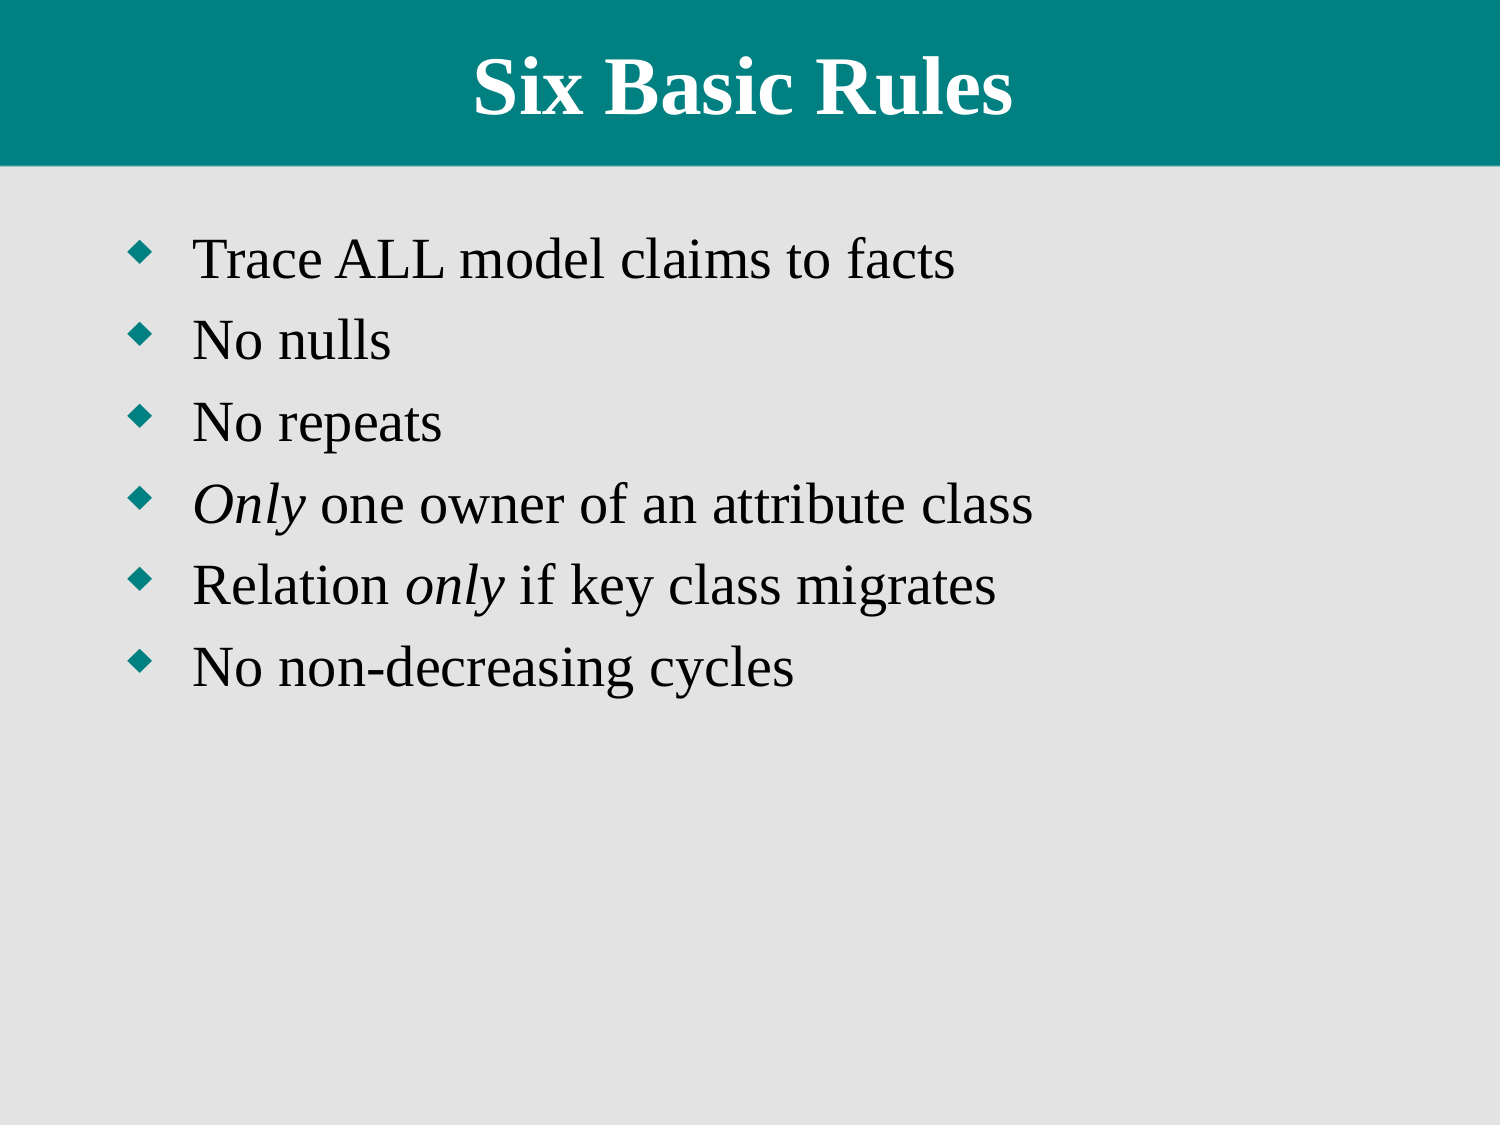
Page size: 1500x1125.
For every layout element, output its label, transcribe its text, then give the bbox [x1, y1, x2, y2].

picture [0, 0, 1500, 1125]
list Trace ALL model claims to facts No nulls No repeats Only one owner of an attribute class Relation only if key class migrates No non-decreasing cycles [111, 211, 1388, 719]
title Six Basic Rules [0, 23, 1488, 140]
